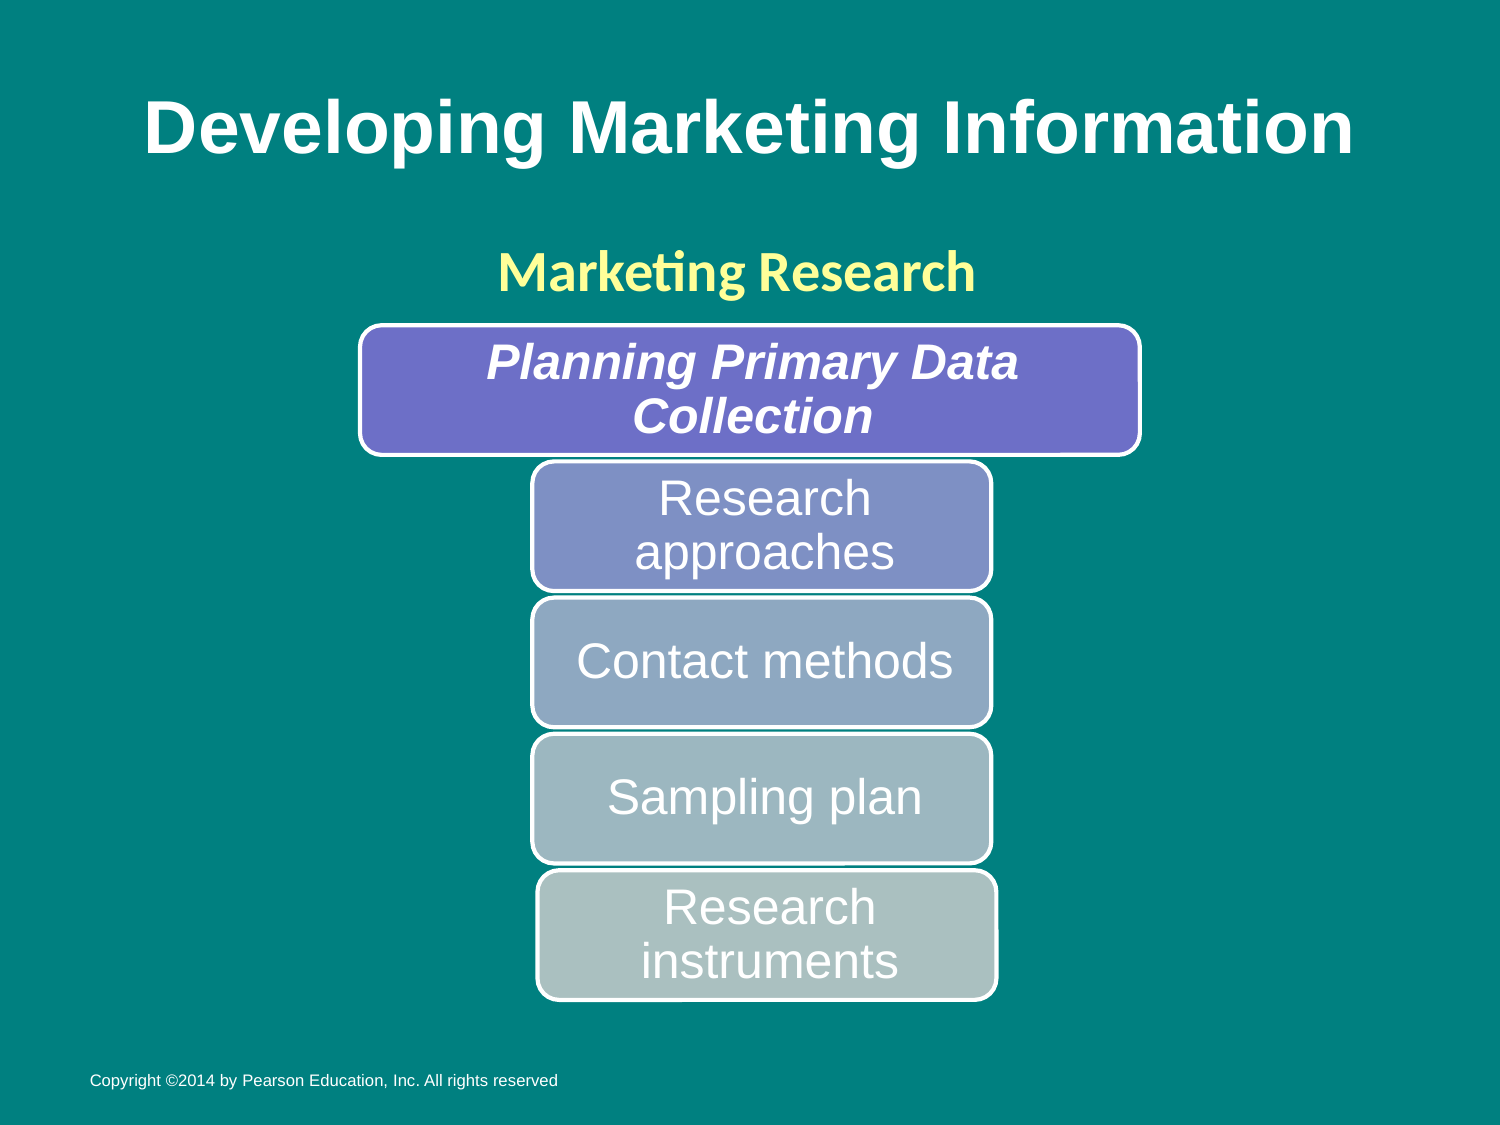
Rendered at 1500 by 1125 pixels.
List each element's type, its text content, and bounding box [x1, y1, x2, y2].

list Marketing Research [149, 237, 1326, 301]
title Developing Marketing Information [112, 37, 1388, 226]
text_box Copyright ©2014 by Pearson Education, Inc. All rights reserved [74, 1062, 825, 1098]
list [112, 324, 1388, 1001]
